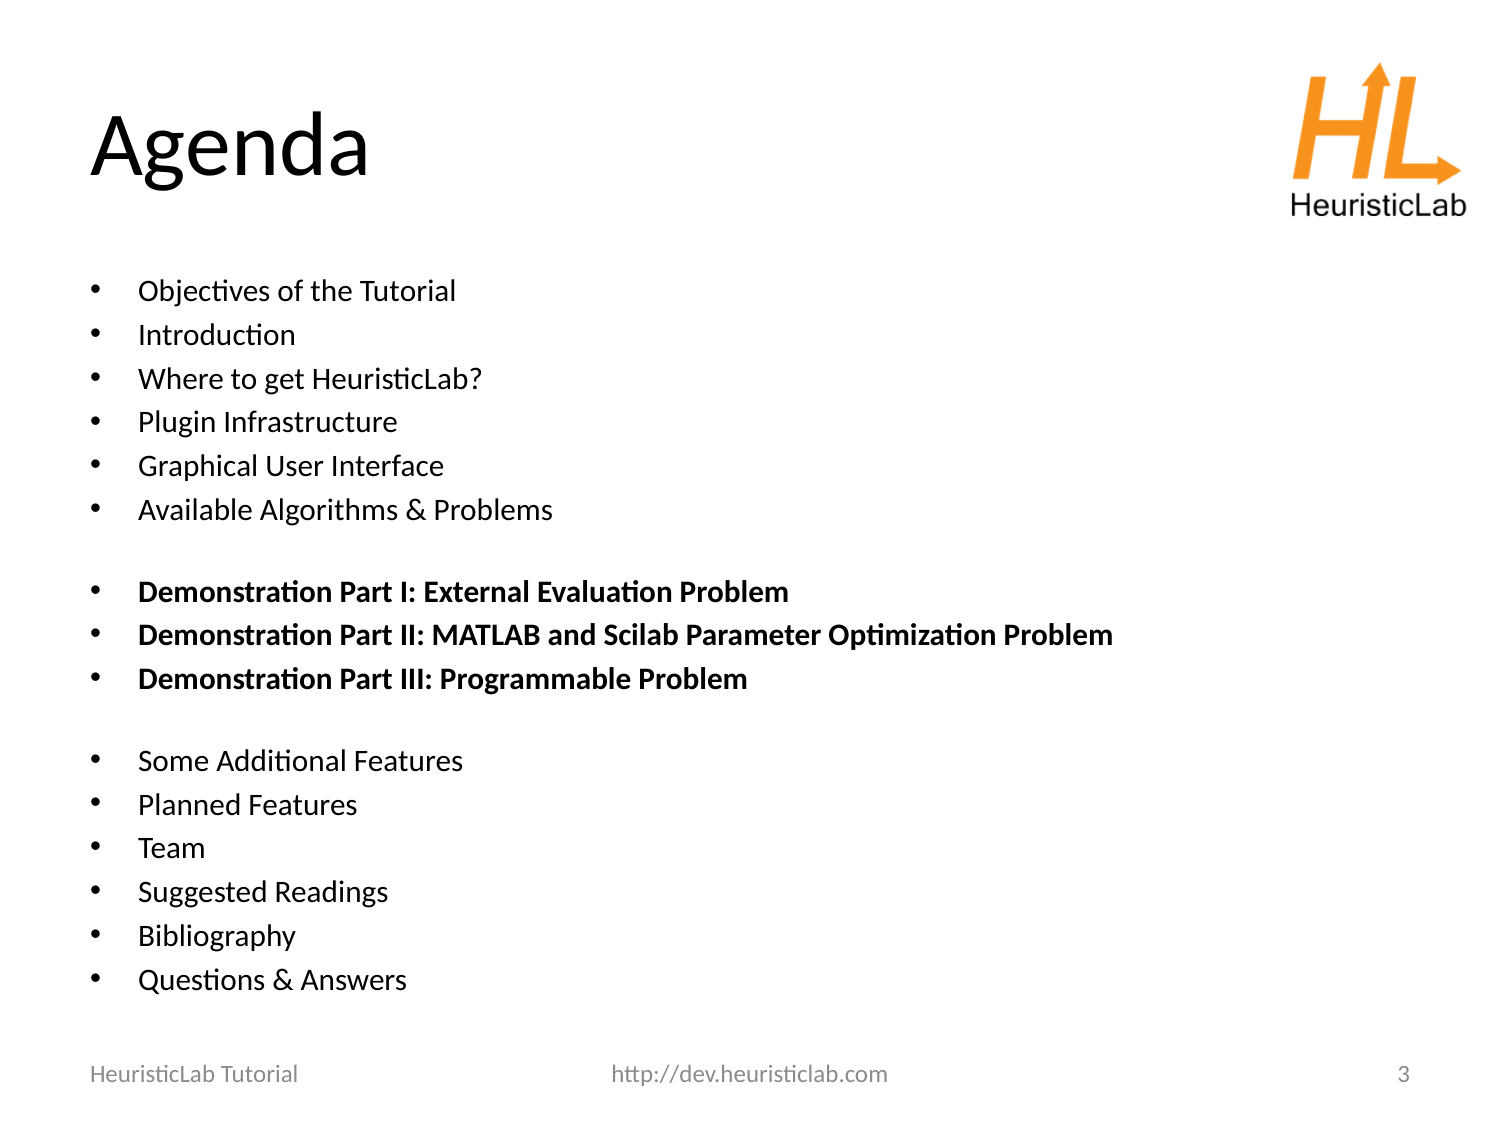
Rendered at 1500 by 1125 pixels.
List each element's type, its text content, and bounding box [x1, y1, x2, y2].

slide_number HeuristicLab Tutorial [75, 1042, 425, 1103]
footer http://dev.heuristiclab.com [512, 1042, 988, 1103]
list Objectives of the Tutorial Introduction Where to get HeuristicLab? Plugin Infrastructure Graphical User Interface Available Algorithms & Problems Demonstration Part I: External Evaluation Problem Demonstration Part II: MATLAB and Scilab Parameter Optimization Problem Demonstration Part III: Programmable Problem Some Additional Features Planned Features Team Suggested Readings Bibliography Questions & Answers [75, 262, 1425, 1005]
slide_number 3 [1074, 1042, 1425, 1103]
title Agenda [75, 45, 1282, 233]
picture [1281, 27, 1474, 244]
